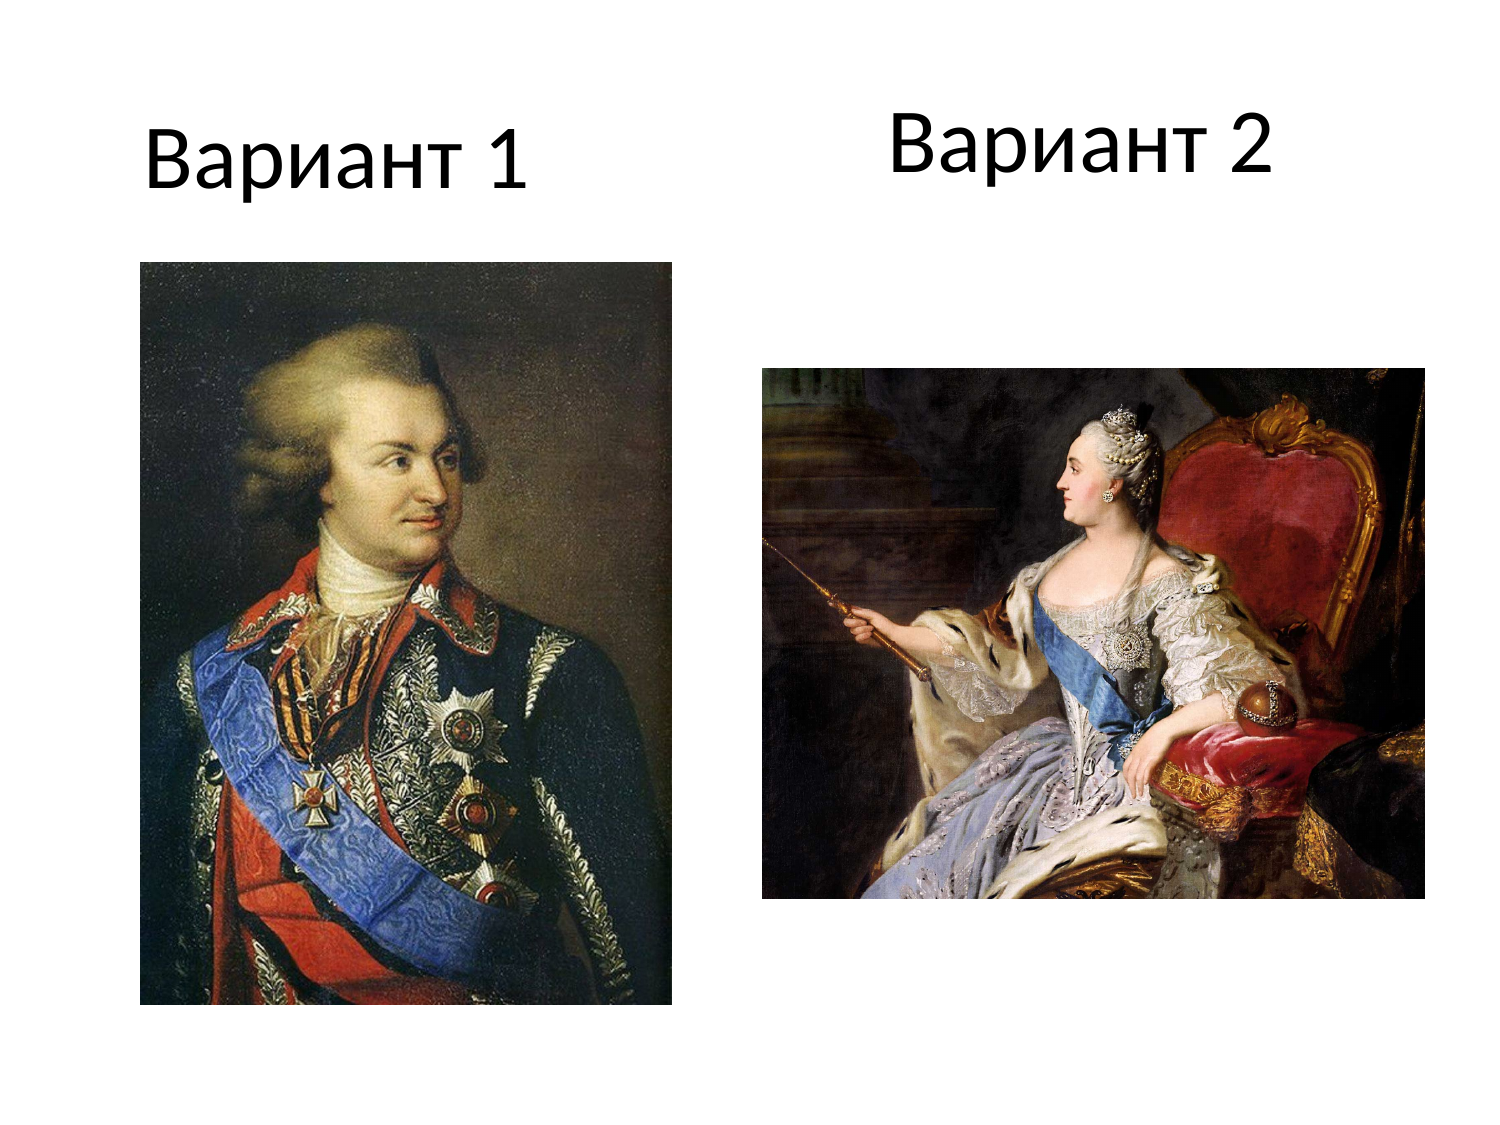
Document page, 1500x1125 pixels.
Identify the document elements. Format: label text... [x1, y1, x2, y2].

title Вариант 2 [844, 54, 1319, 218]
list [140, 262, 672, 1006]
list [762, 368, 1426, 899]
text_box Вариант 1 [99, 70, 575, 234]
